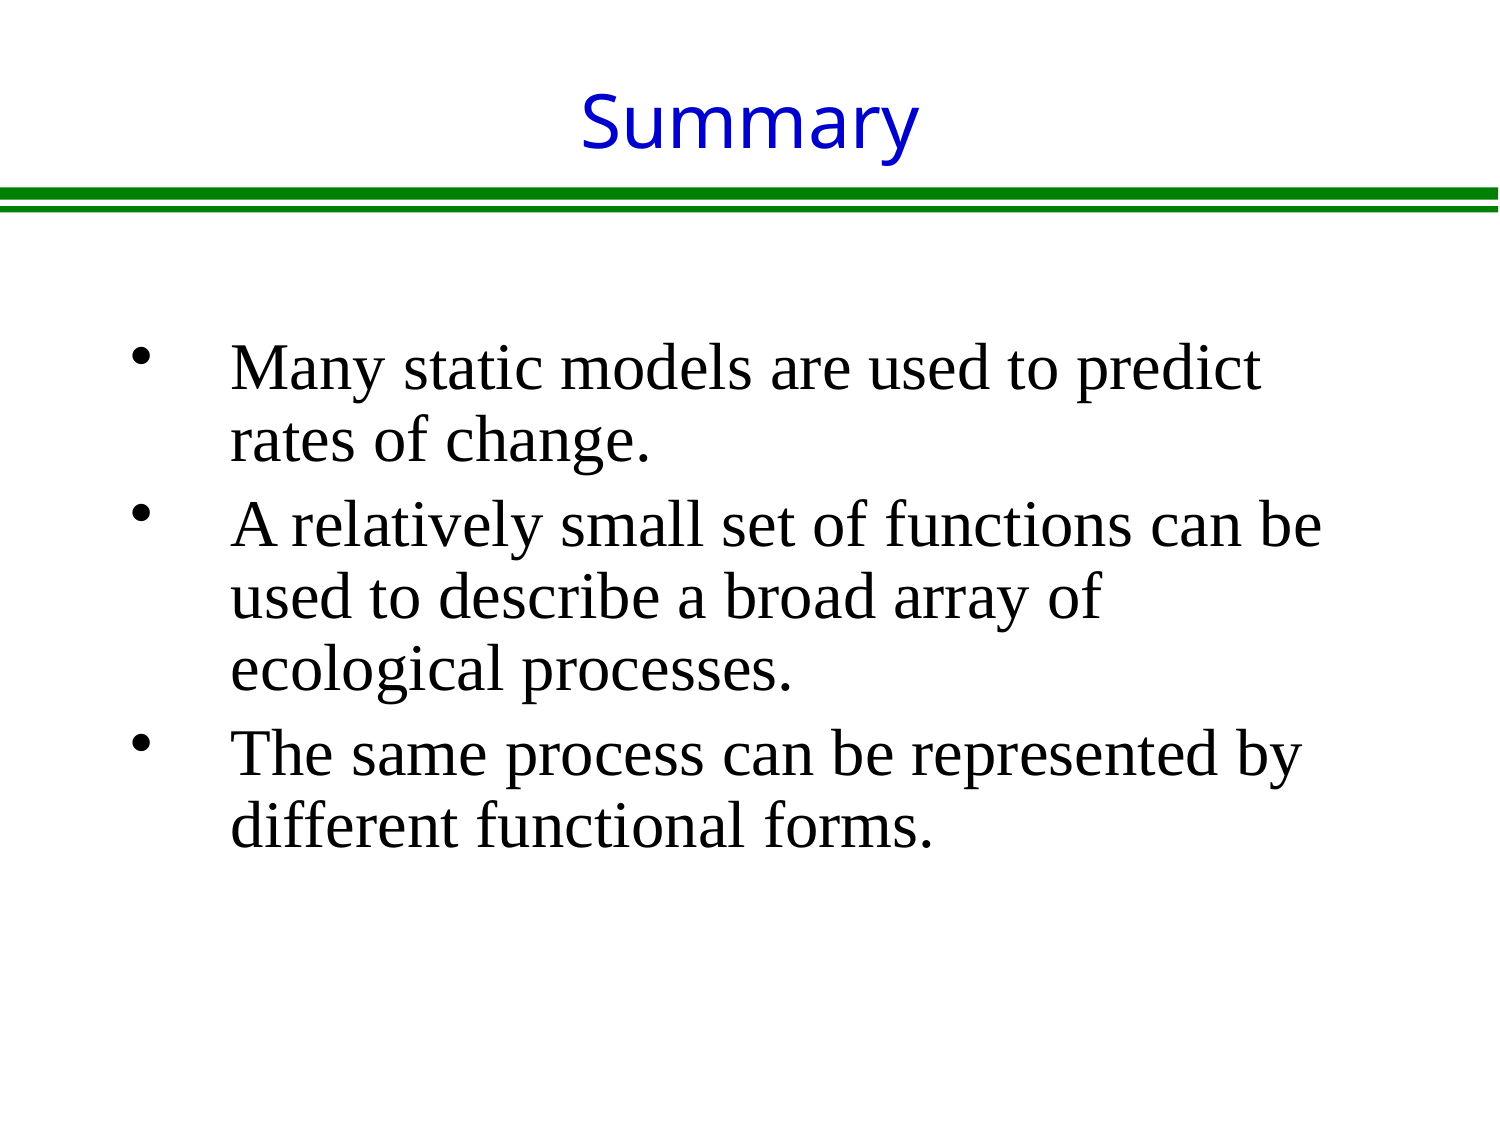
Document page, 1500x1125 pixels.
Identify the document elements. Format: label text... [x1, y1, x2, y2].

list Many static models are used to predict rates of change. A relatively small set of functions can be used to describe a broad array of ecological processes. The same process can be represented by different functional forms. [116, 324, 1384, 1001]
title Summary [112, 24, 1388, 213]
